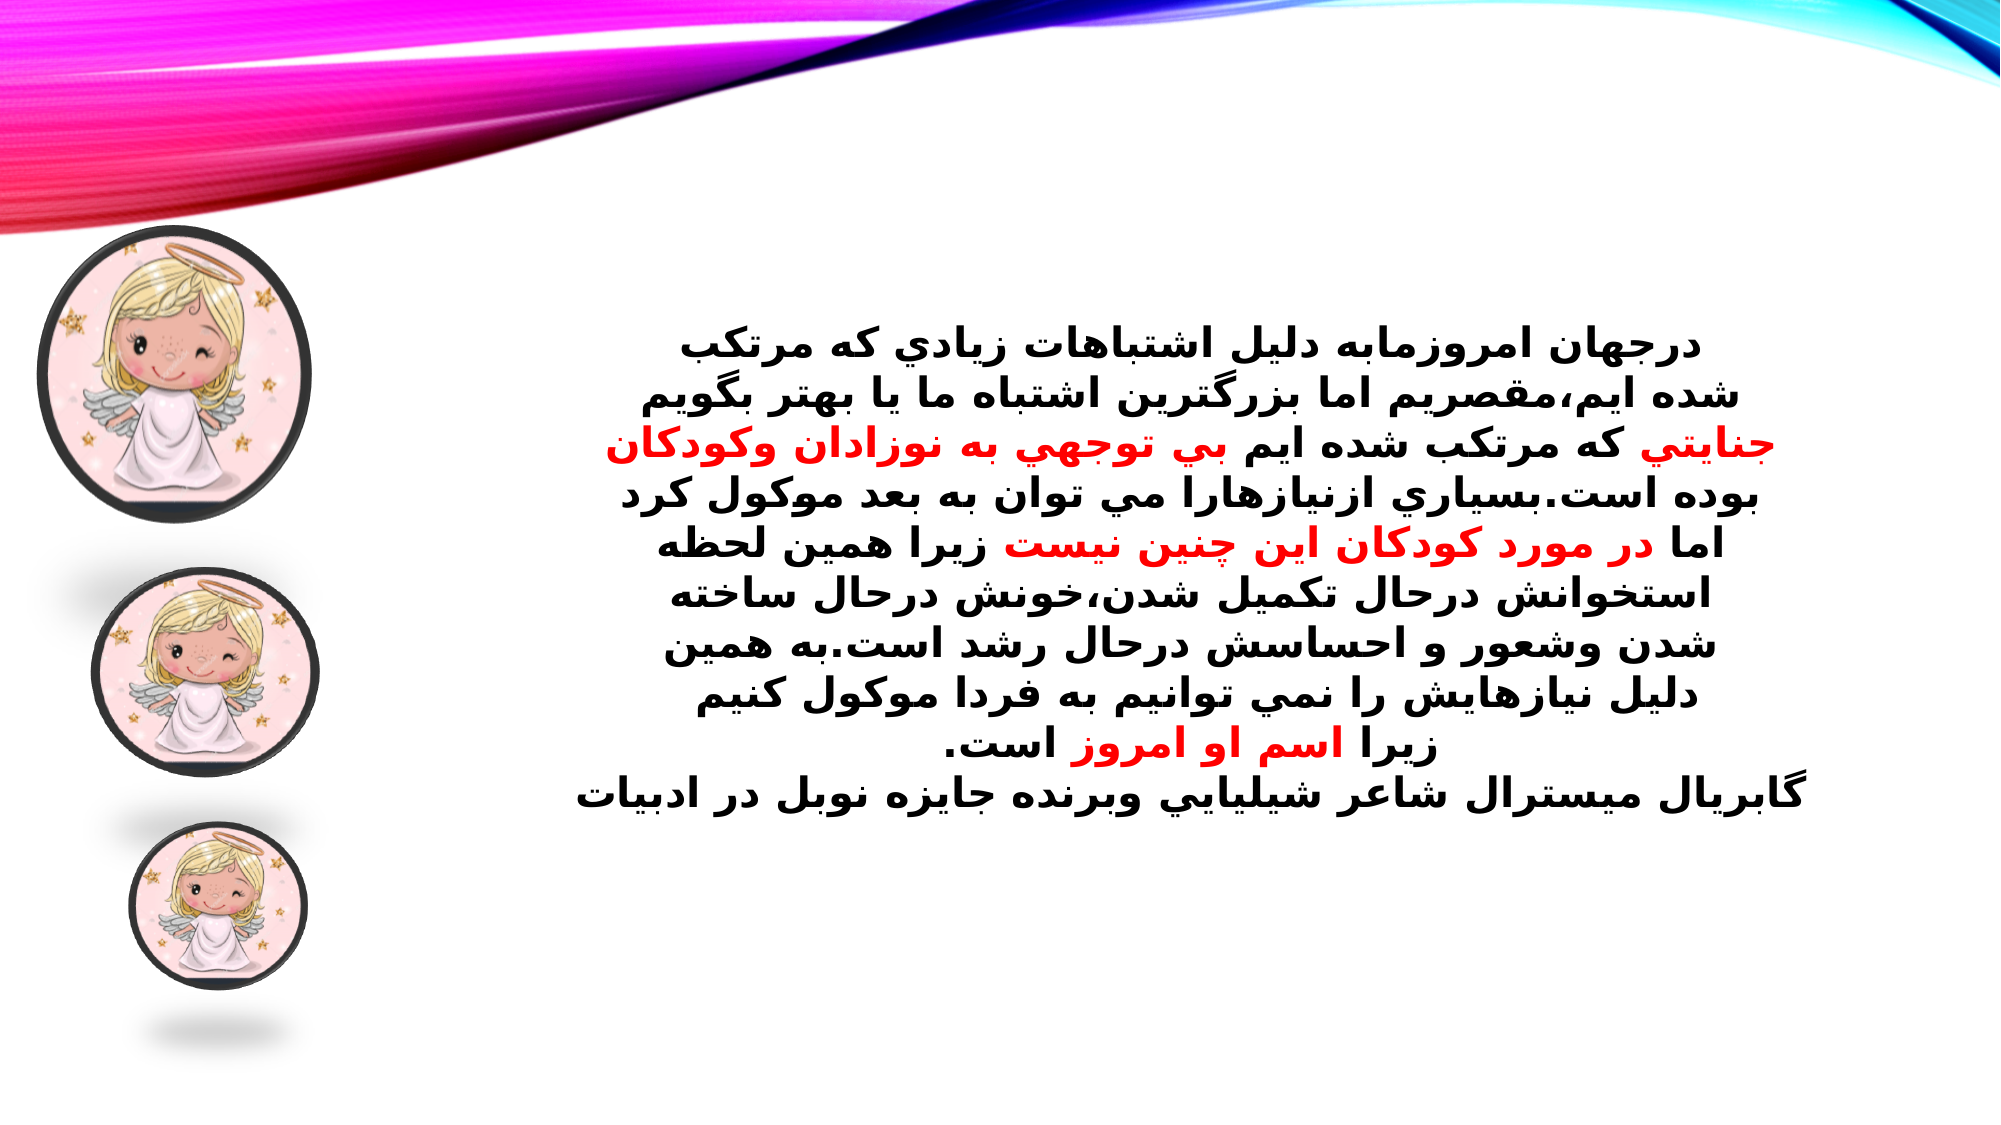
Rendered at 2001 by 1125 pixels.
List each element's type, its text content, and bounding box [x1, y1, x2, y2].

picture [1910, 0, 2000, 45]
picture [0, 0, 2000, 1084]
title درجهان امروزمابه دليل اشتباهات زيادي كه مرتكب شده ايم،مقصريم اما بزرگترين اشتباه ما يا بهتر بگويم جنايتي كه مرتكب شده ايم بي توجهي به نوزادان وكودكان بوده است.بسياري ازنيازهارا مي توان به بعد موكول كرد اما در مورد كودكان اين چنين نيست زيرا همين لحظه استخوانش درحال تكميل شدن،خونش درحال ساخته شدن وشعور و احساسش درحال رشد است.به همين دليل نيازهايش را نمي توانيم به فردا موكول كنيم زيرا اسم او امروز است. گابريال ميسترال شاعر شيليايي وبرنده جايزه نوبل در ادبيات [349, 133, 2000, 998]
picture [1890, 0, 2000, 75]
